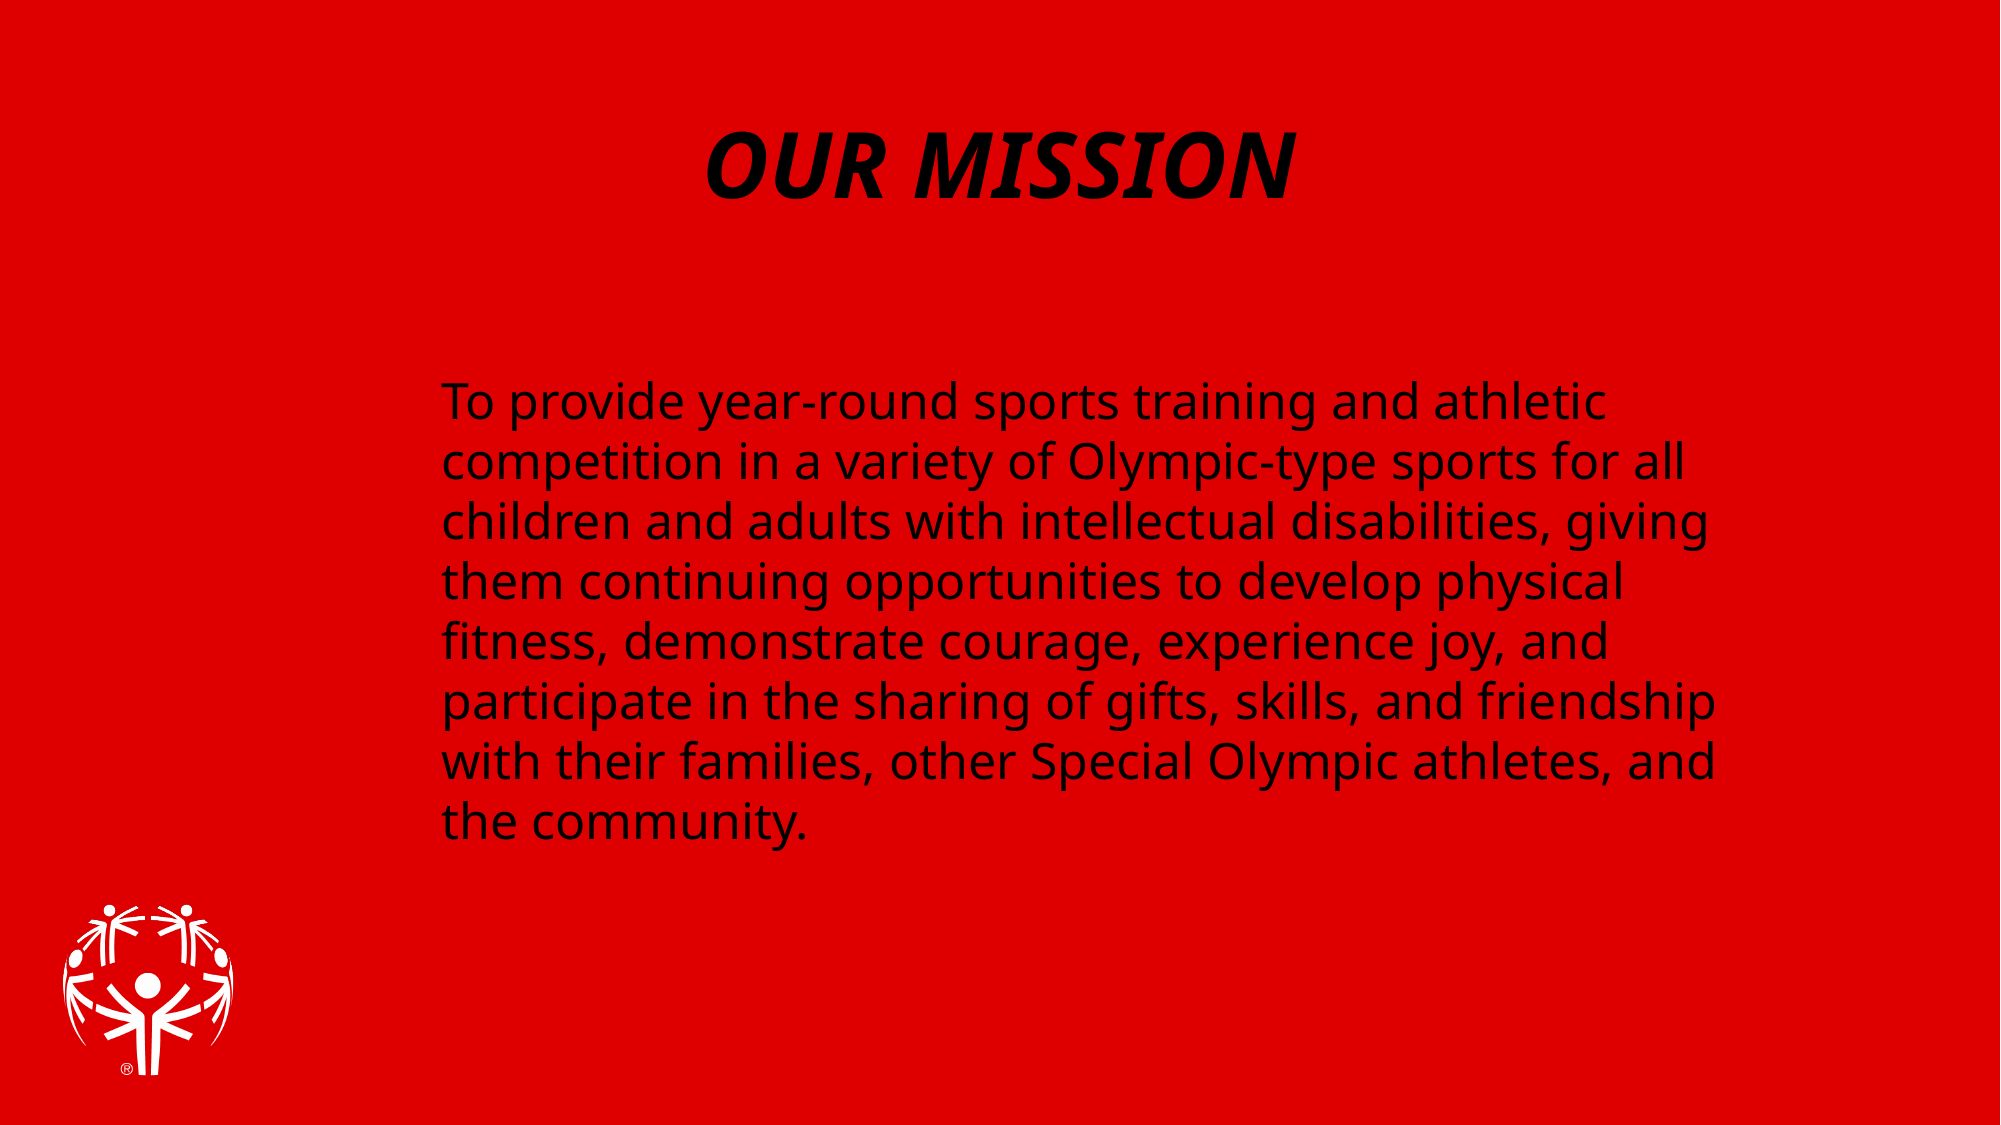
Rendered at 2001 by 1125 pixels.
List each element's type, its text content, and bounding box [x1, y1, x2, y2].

text_box To provide year-round sports training and athletic competition in a variety of Olympic-type sports for all children and adults with intellectual disabilities, giving them continuing opportunities to develop physical fitness, demonstrate courage, experience joy, and participate in the sharing of gifts, skills, and friendship with their families, other Special Olympic athletes, and the community. [426, 362, 1740, 902]
title OUR MISSION [137, 59, 1863, 278]
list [0, 881, 287, 1098]
